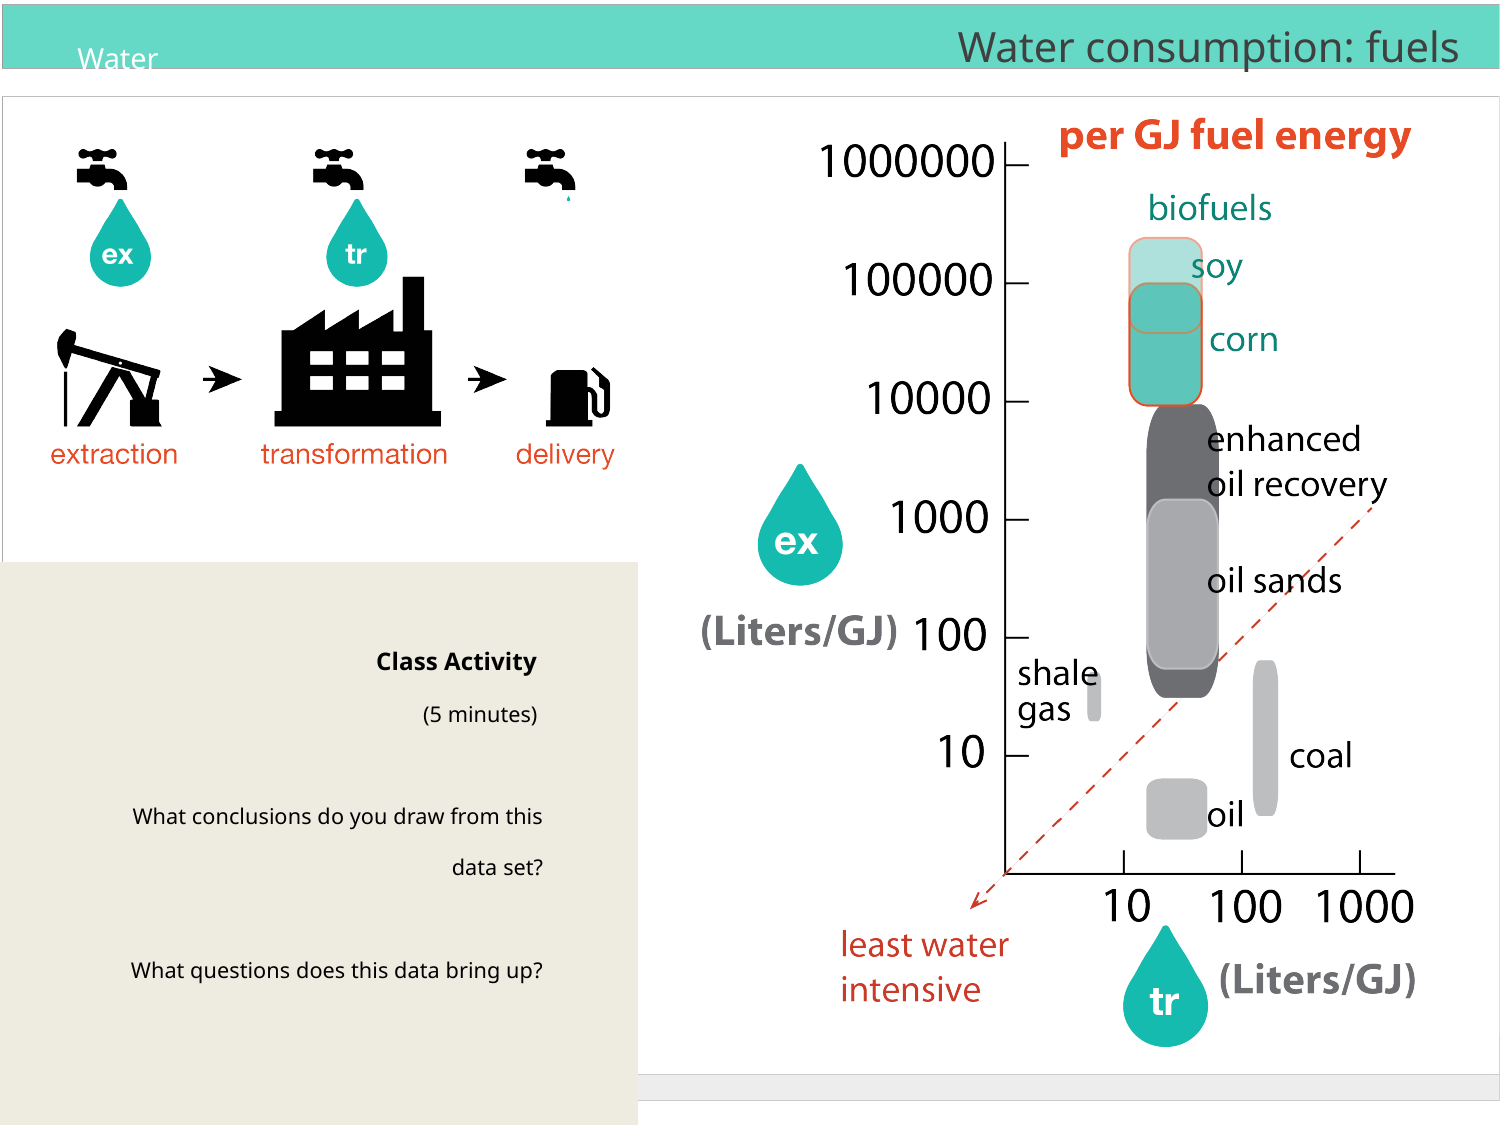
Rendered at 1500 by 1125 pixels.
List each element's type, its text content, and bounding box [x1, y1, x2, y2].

text_box [0, 562, 638, 1125]
title Water consumption: fuels [862, 0, 1475, 93]
picture [0, 0, 1500, 1101]
text_box Class Activity (5 minutes) What conclusions do you draw from this data set? What questions does this data bring up? [87, 618, 550, 1088]
